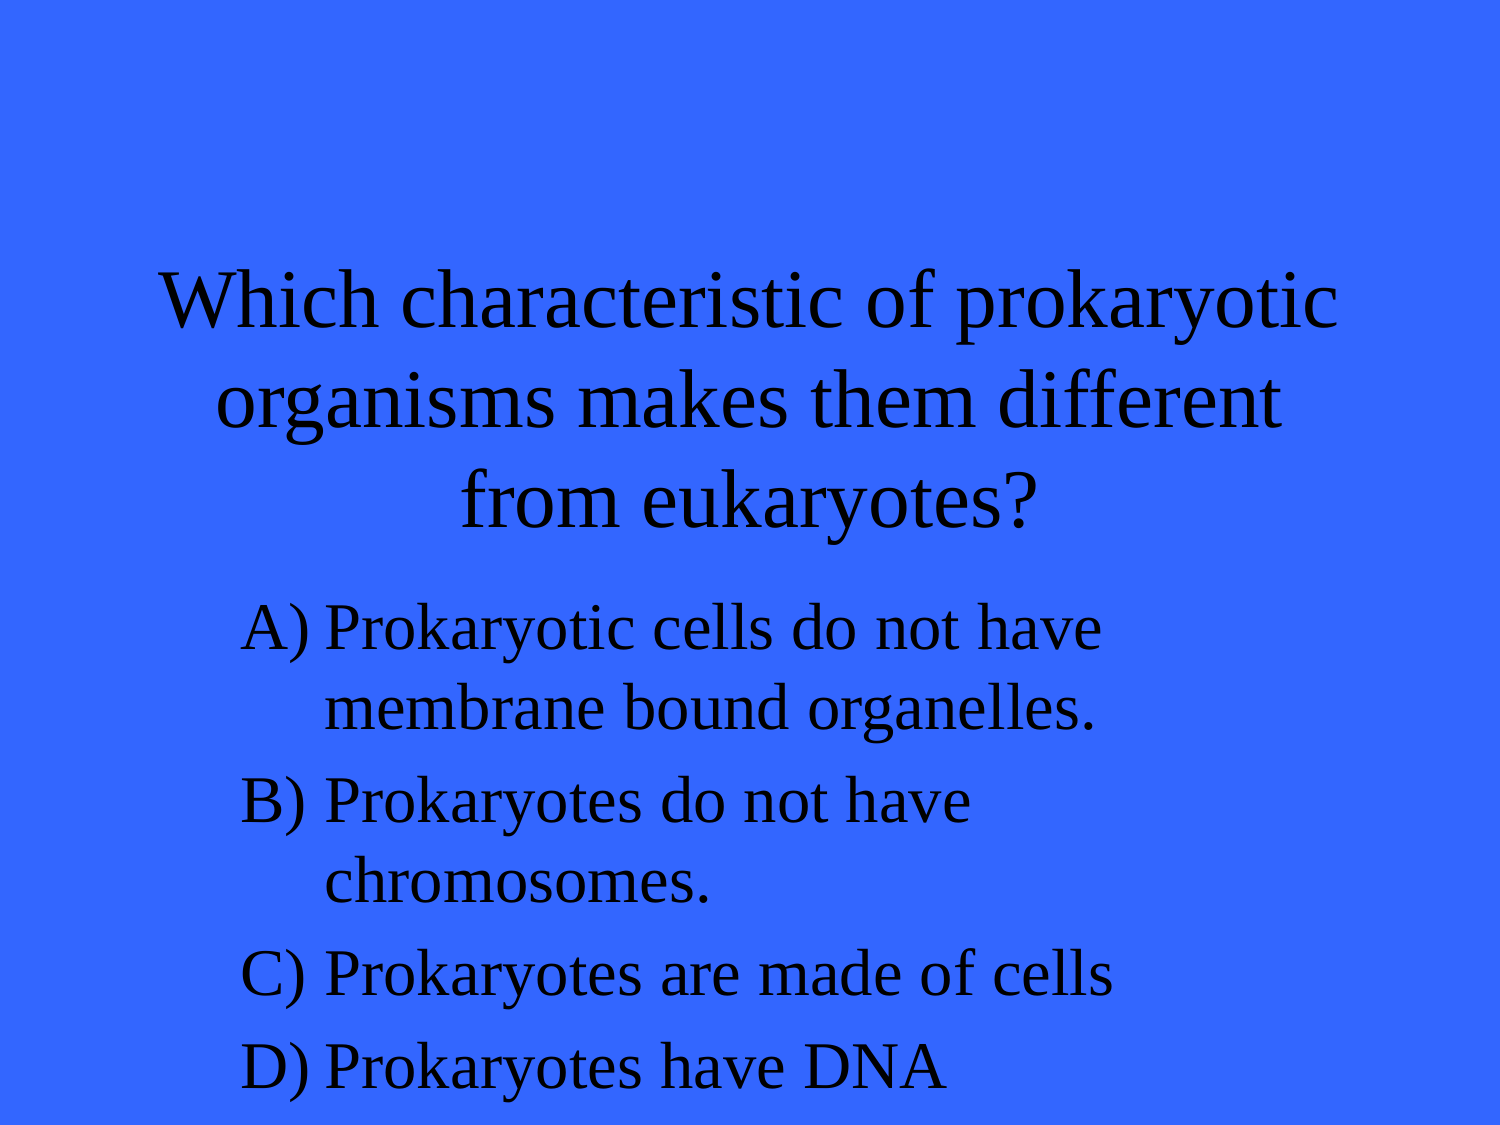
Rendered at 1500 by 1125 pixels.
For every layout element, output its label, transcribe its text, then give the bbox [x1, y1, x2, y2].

title Which characteristic of prokaryotic organisms makes them different from eukaryotes? [112, 299, 1388, 488]
subtitle Prokaryotic cells do not have membrane bound organelles. Prokaryotes do not have chromosomes. Prokaryotes are made of cells Prokaryotes have DNA [225, 575, 1275, 863]
